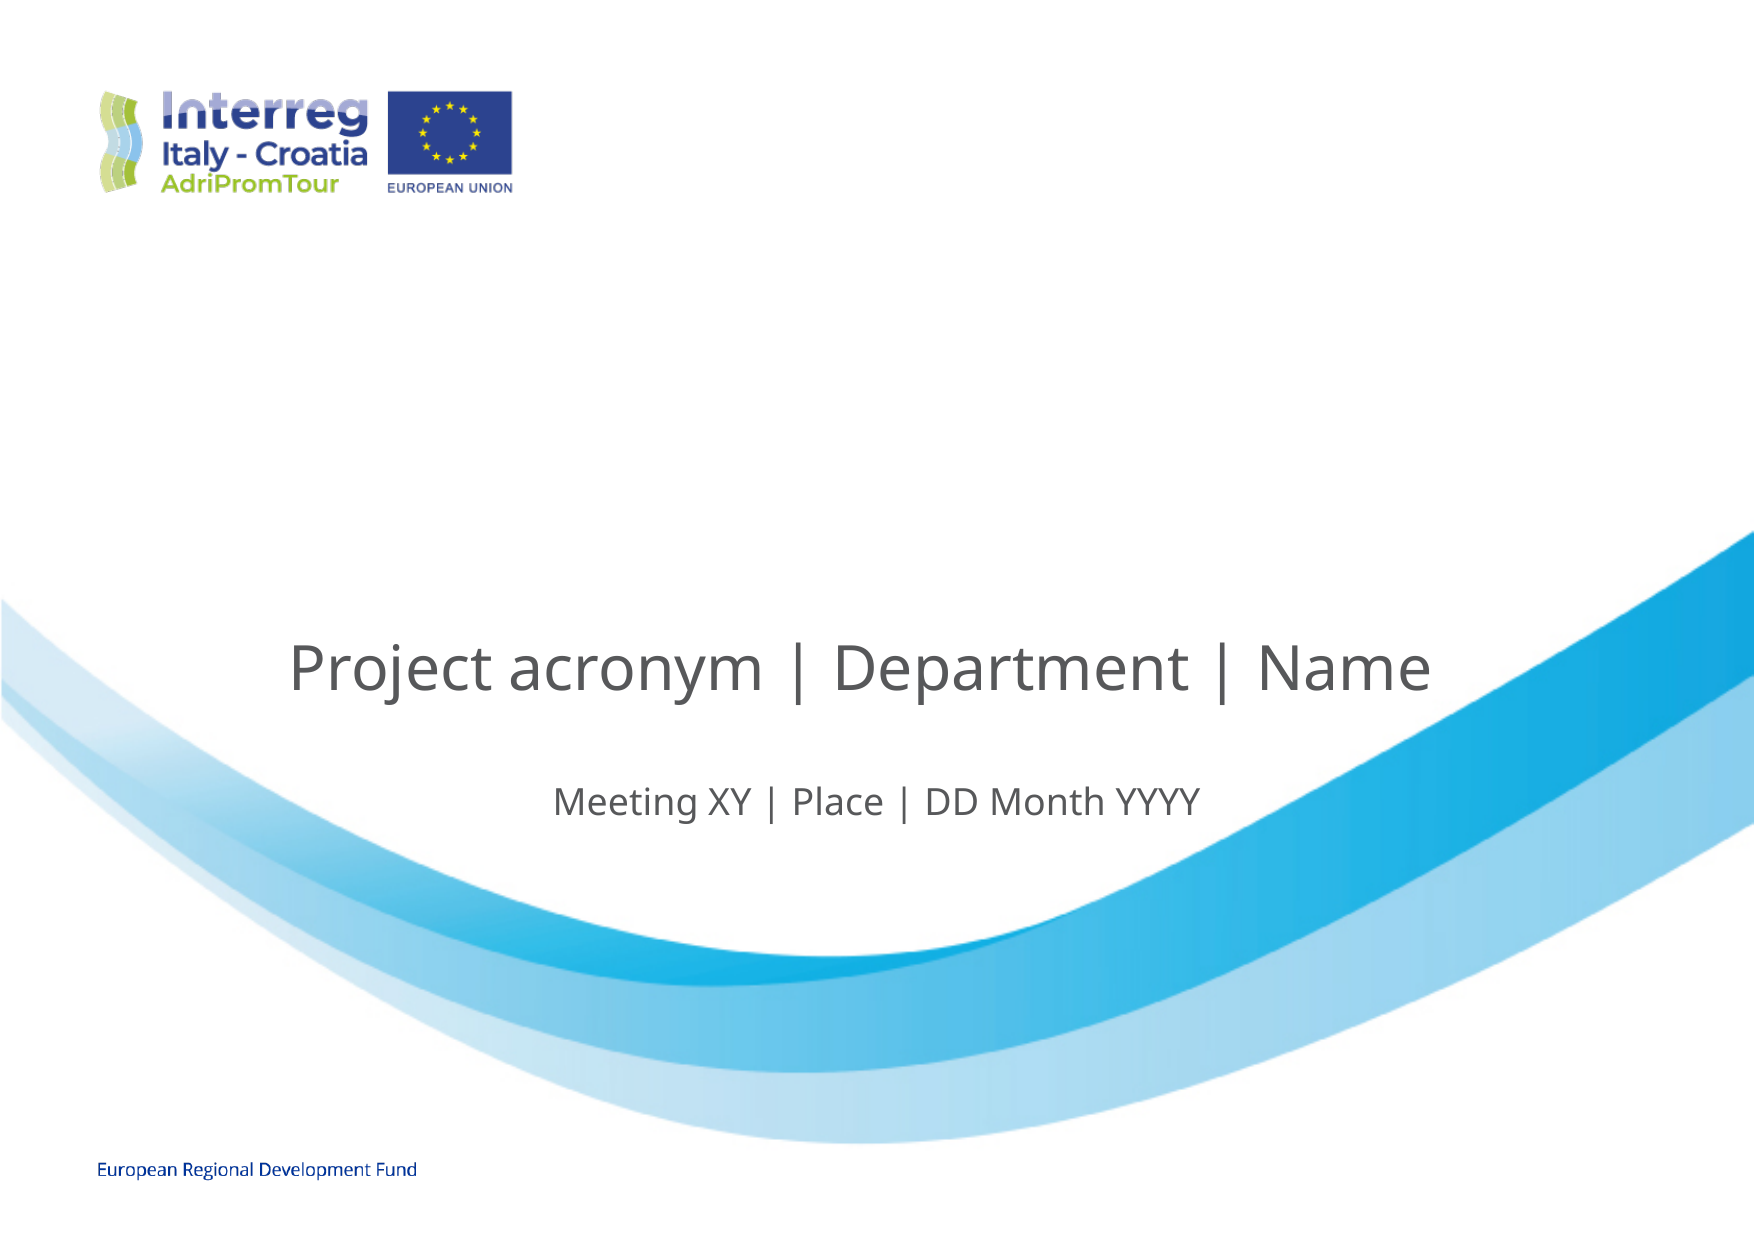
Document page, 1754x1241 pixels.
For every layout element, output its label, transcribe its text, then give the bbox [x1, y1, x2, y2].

picture [84, 71, 529, 220]
text_box Meeting XY | Place | DD Month YYYY [404, 769, 1350, 832]
subtitle Project acronym | Department | Name [211, 626, 1512, 713]
picture [0, 512, 1754, 1240]
